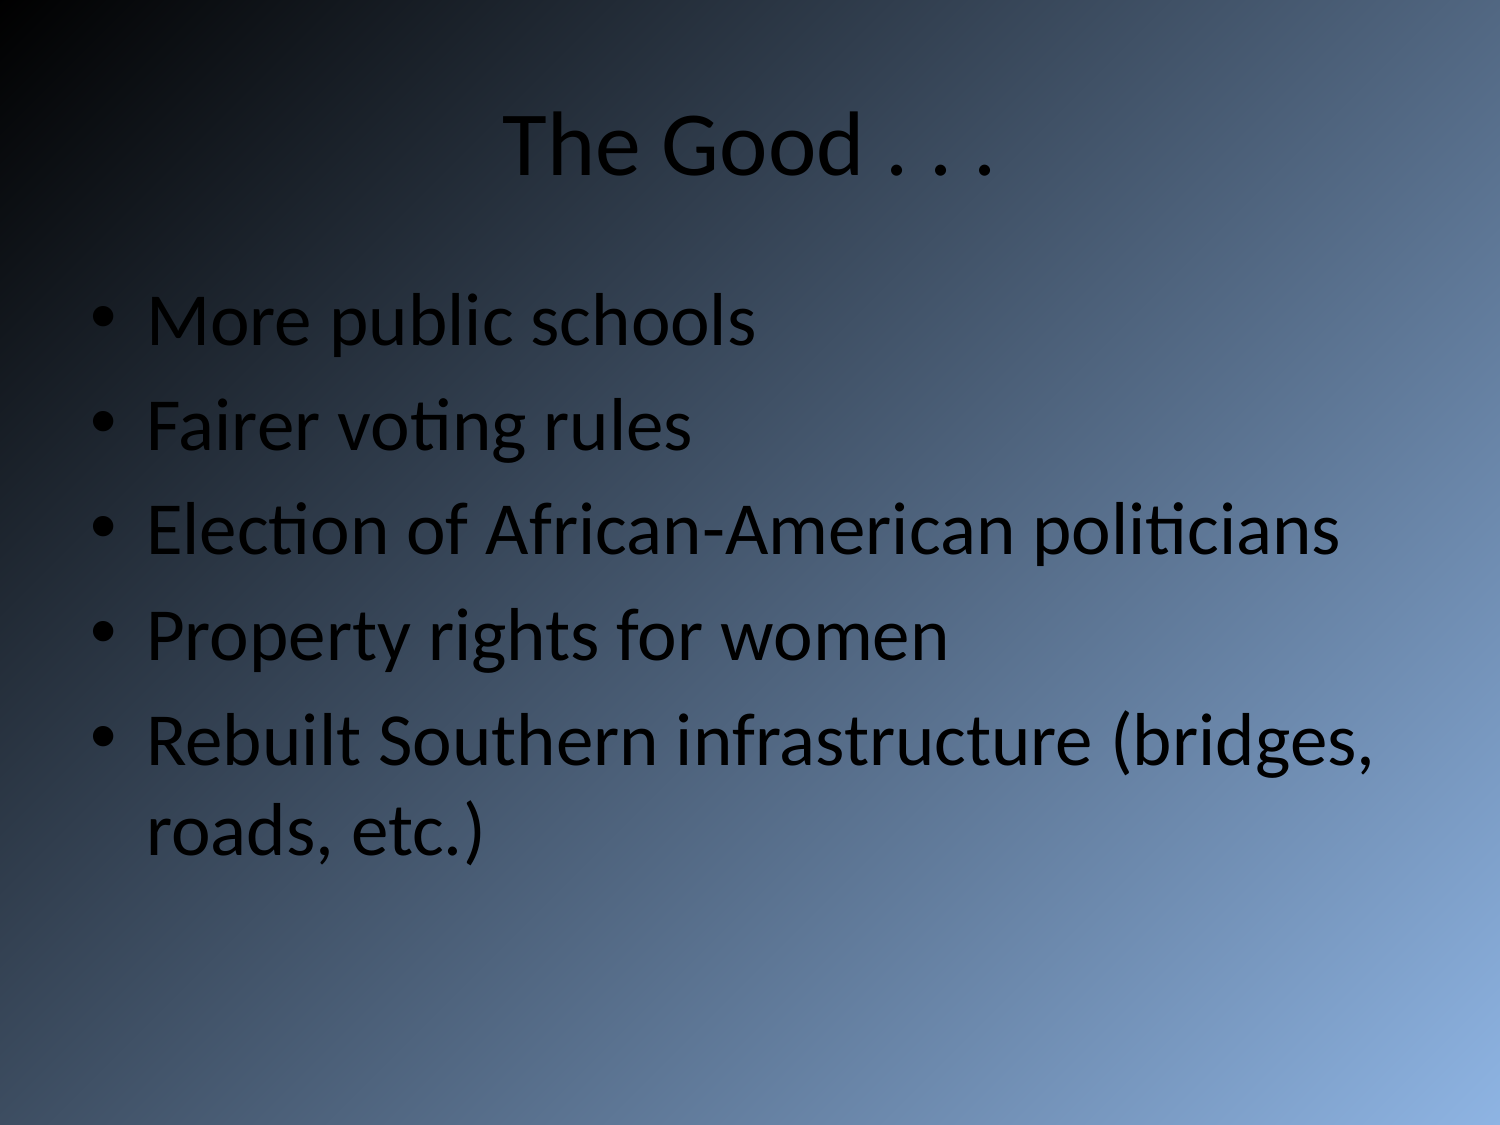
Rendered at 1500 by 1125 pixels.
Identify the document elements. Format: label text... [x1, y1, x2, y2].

list More public schools Fairer voting rules Election of African-American politicians Property rights for women Rebuilt Southern infrastructure (bridges, roads, etc.) [75, 262, 1425, 1005]
title The Good . . . [75, 45, 1425, 233]
